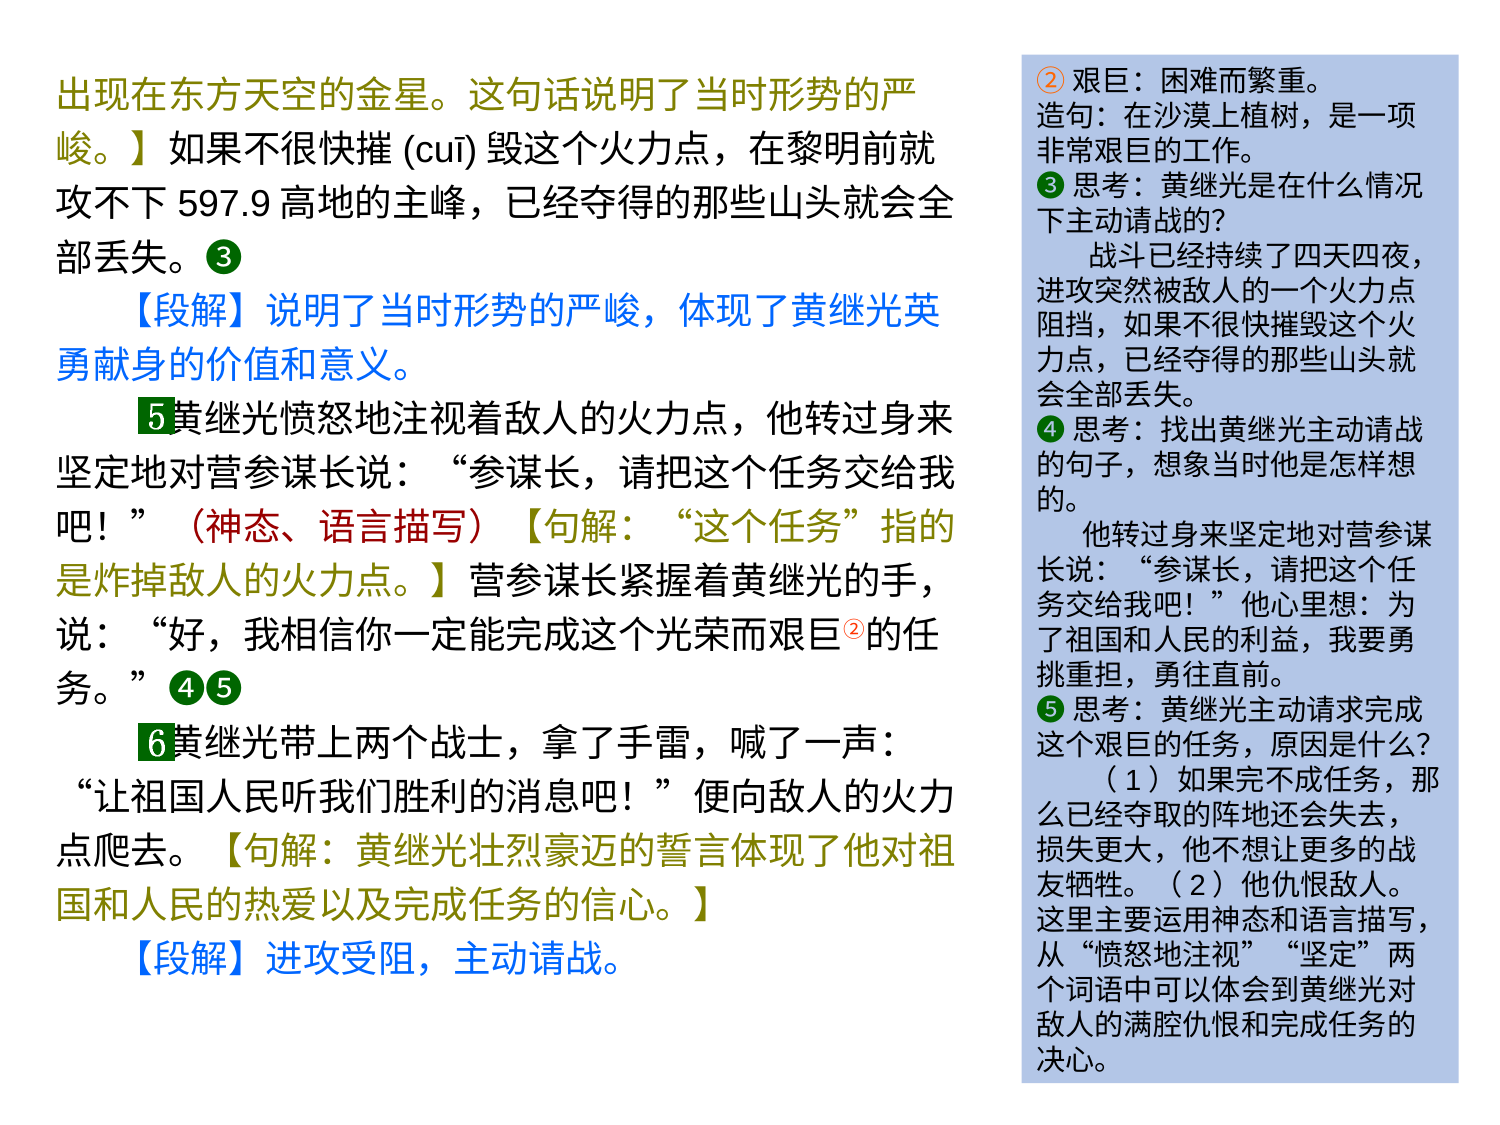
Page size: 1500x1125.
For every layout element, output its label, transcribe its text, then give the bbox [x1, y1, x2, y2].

text_box 出现在东方天空的金星。这句话说明了当时形势的严峻。】如果不很快摧(cuī)毁这个火力点，在黎明前就攻不下597.9高地的主峰，已经夺得的那些山头就会全部丢失。❸ 【段解】说明了当时形势的严峻，体现了黄继光英勇献身的价值和意义。 黄继光愤怒地注视着敌人的火力点，他转过身来坚定地对营参谋长说：“参谋长，请把这个任务交给我吧！”（神态、语言描写）【句解：“这个任务”指的是炸掉敌人的火力点。】营参谋长紧握着黄继光的手，说：“好，我相信你一定能完成这个光荣而艰巨②的任务。”❹❺ 黄继光带上两个战士，拿了手雷，喊了一声：“让祖国人民听我们胜利的消息吧！”便向敌人的火力点爬去。【句解：黄继光壮烈豪迈的誓言体现了他对祖国和人民的热爱以及完成任务的信心。】 【段解】进攻受阻，主动请战。 [41, 55, 987, 988]
picture [137, 397, 175, 435]
picture [137, 723, 175, 761]
text_box [41, 54, 999, 1012]
text_box ②艰巨：困难而繁重。 造句：在沙漠上植树，是一项非常艰巨的工作。 ❸思考：黄继光是在什么情况下主动请战的？ 战斗已经持续了四天四夜，进攻突然被敌人的一个火力点阻挡，如果不很快摧毁这个火力点，已经夺得的那些山头就会全部丢失。 ❹思考：找出黄继光主动请战的句子，想象当时他是怎样想的。 他转过身来坚定地对营参谋长说：“参谋长，请把这个任务交给我吧！”他心里想：为了祖国和人民的利益，我要勇挑重担，勇往直前。 ❺思考：黄继光主动请求完成这个艰巨的任务，原因是什么？ （1）如果完不成任务，那么已经夺取的阵地还会失去，损失更大，他不想让更多的战友牺牲。（2）他仇恨敌人。这里主要运用神态和语言描写，从“愤怒地注视”“坚定”两个词语中可以体会到黄继光对敌人的满腔仇恨和完成任务的决心。 [1021, 54, 1459, 1084]
